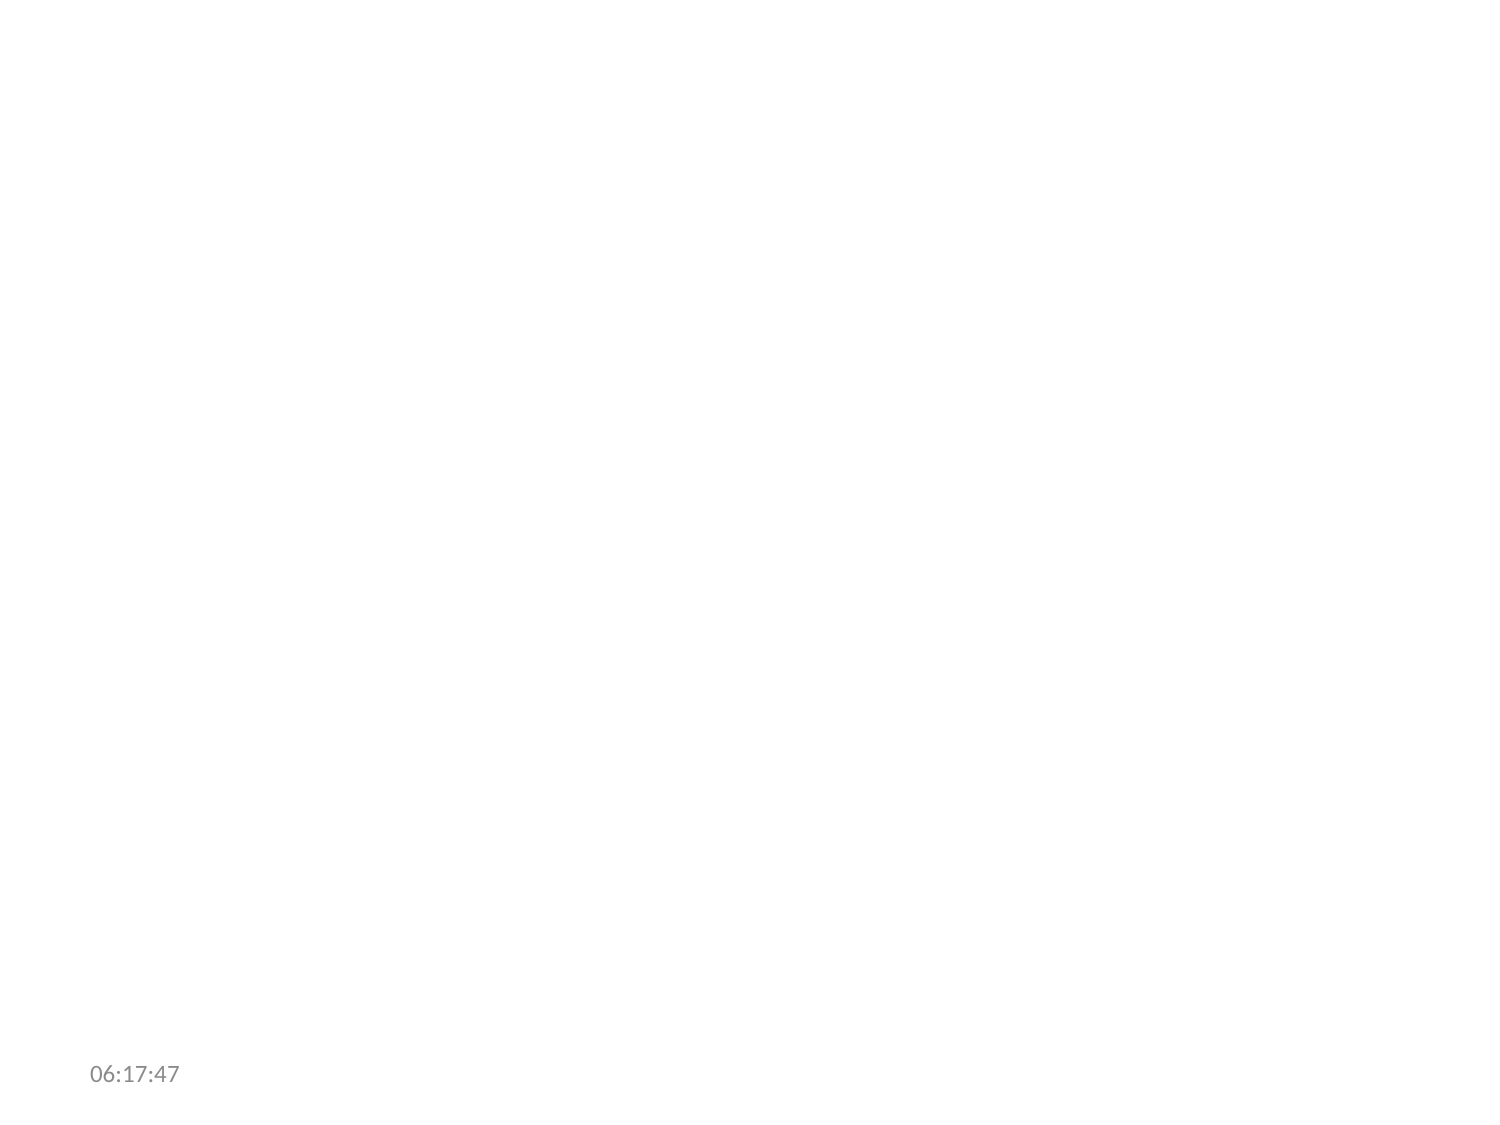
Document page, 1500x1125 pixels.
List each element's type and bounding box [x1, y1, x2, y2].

slide_number [75, 1042, 425, 1103]
